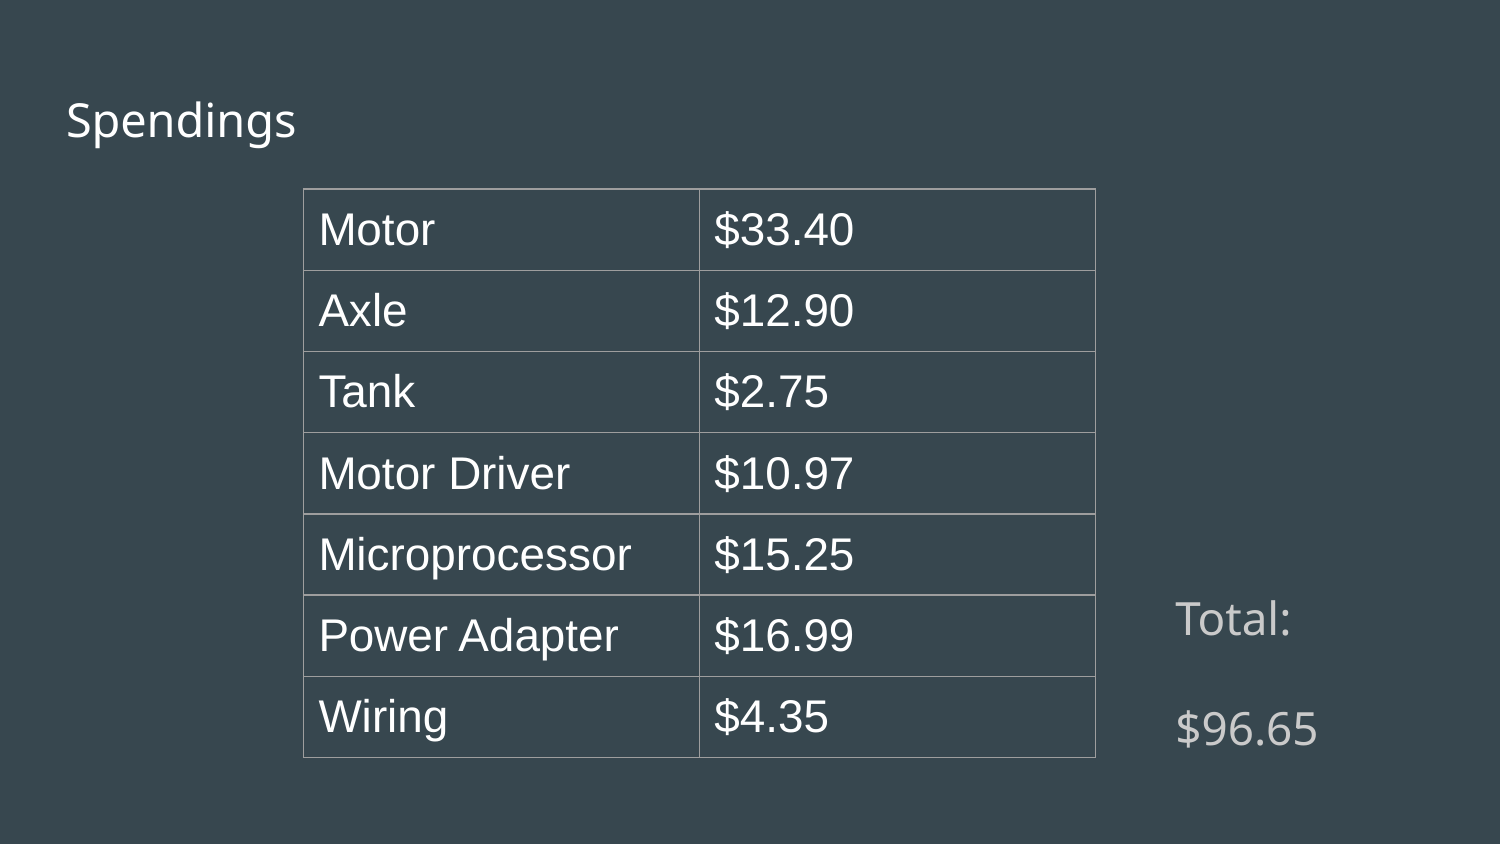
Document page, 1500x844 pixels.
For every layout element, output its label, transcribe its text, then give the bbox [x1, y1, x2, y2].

table_cell Motor Driver [304, 433, 699, 513]
table_cell $4.35 [700, 677, 1095, 757]
table_cell Axle [304, 271, 699, 351]
table_cell $12.90 [700, 271, 1095, 351]
table_cell $15.25 [700, 515, 1095, 594]
title Spendings [51, 72, 1449, 167]
table_cell $2.75 [700, 352, 1095, 432]
text_box Total: $96.65 [1160, 574, 1500, 750]
table_cell Microprocessor [304, 515, 699, 594]
table_cell Tank [304, 352, 699, 432]
table_header Motor [304, 190, 699, 270]
table_cell Power Adapter [304, 596, 699, 676]
table_cell $16.99 [700, 596, 1095, 676]
table_cell Wiring [304, 677, 699, 757]
table_header $33.40 [700, 190, 1095, 270]
table_cell $10.97 [700, 433, 1095, 513]
